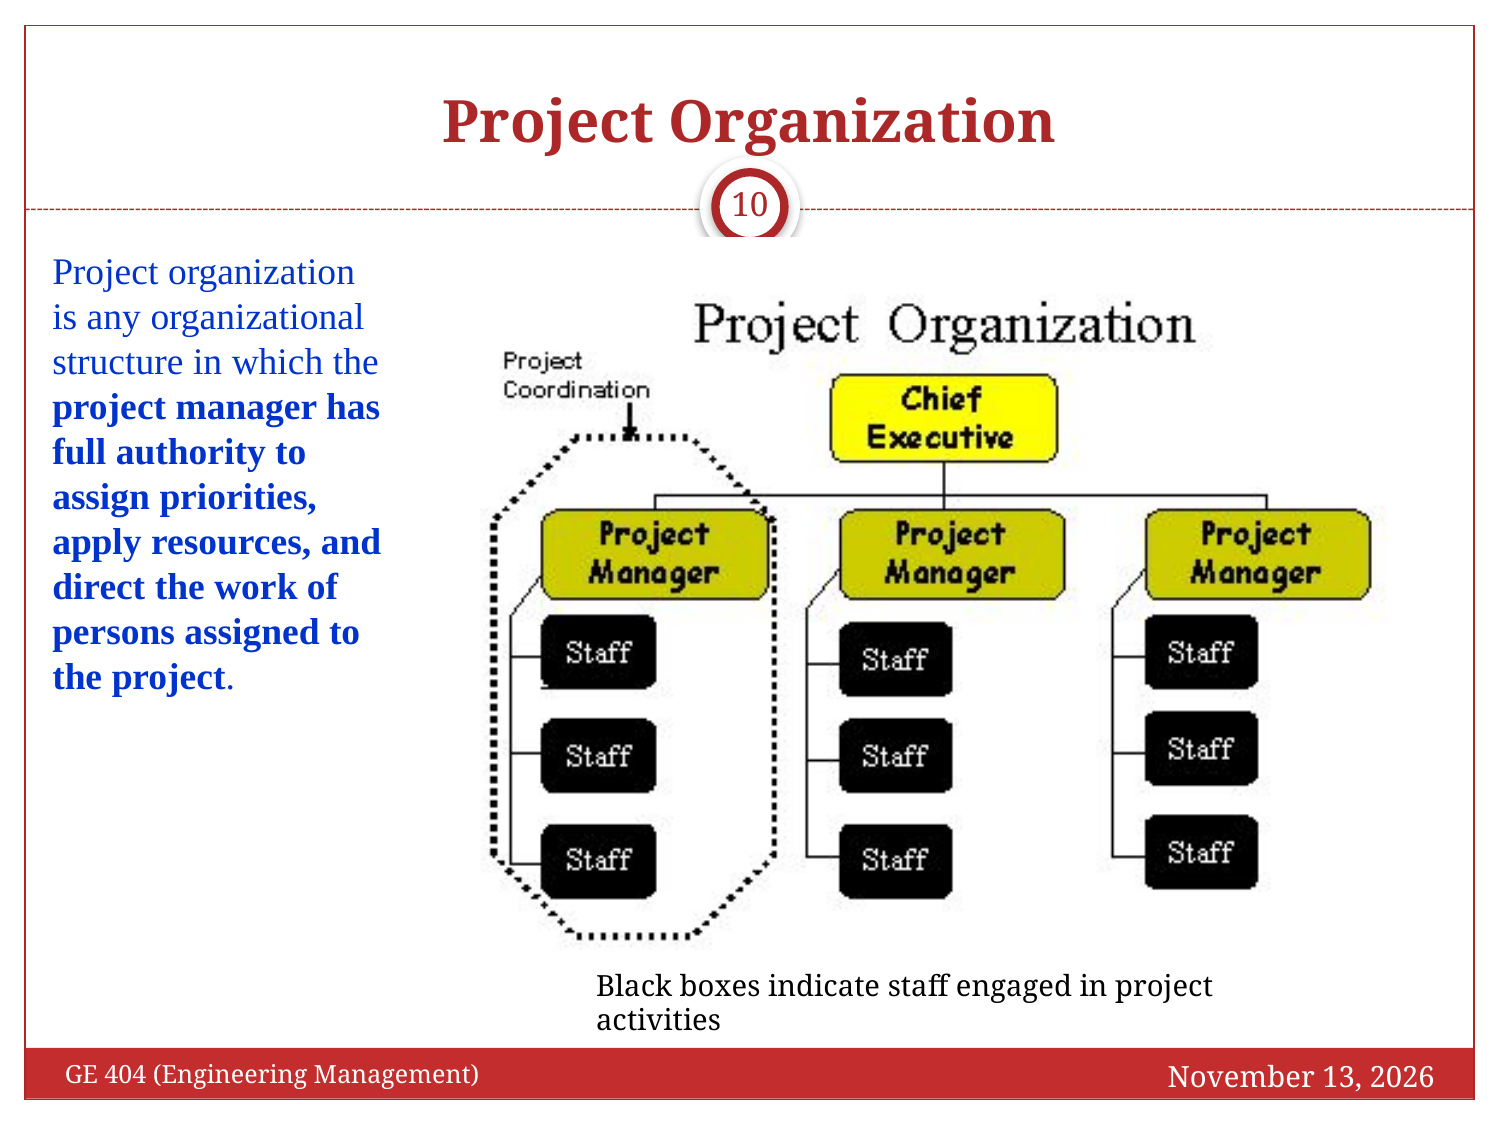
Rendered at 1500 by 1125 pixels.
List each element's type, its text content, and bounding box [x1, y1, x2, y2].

slide_number 10 [712, 169, 788, 234]
text_box Black boxes indicate staff engaged in project activities [581, 971, 1319, 1045]
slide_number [950, 1050, 1450, 1111]
title Project Organization [49, 37, 1450, 162]
picture [462, 237, 1426, 960]
text_box Project organization is any organizational structure in which the project manager has full authority to assign priorities, apply resources, and direct the work of persons assigned to the project. [37, 239, 400, 705]
footer GE 404 (Engineering Management) [50, 1051, 638, 1112]
